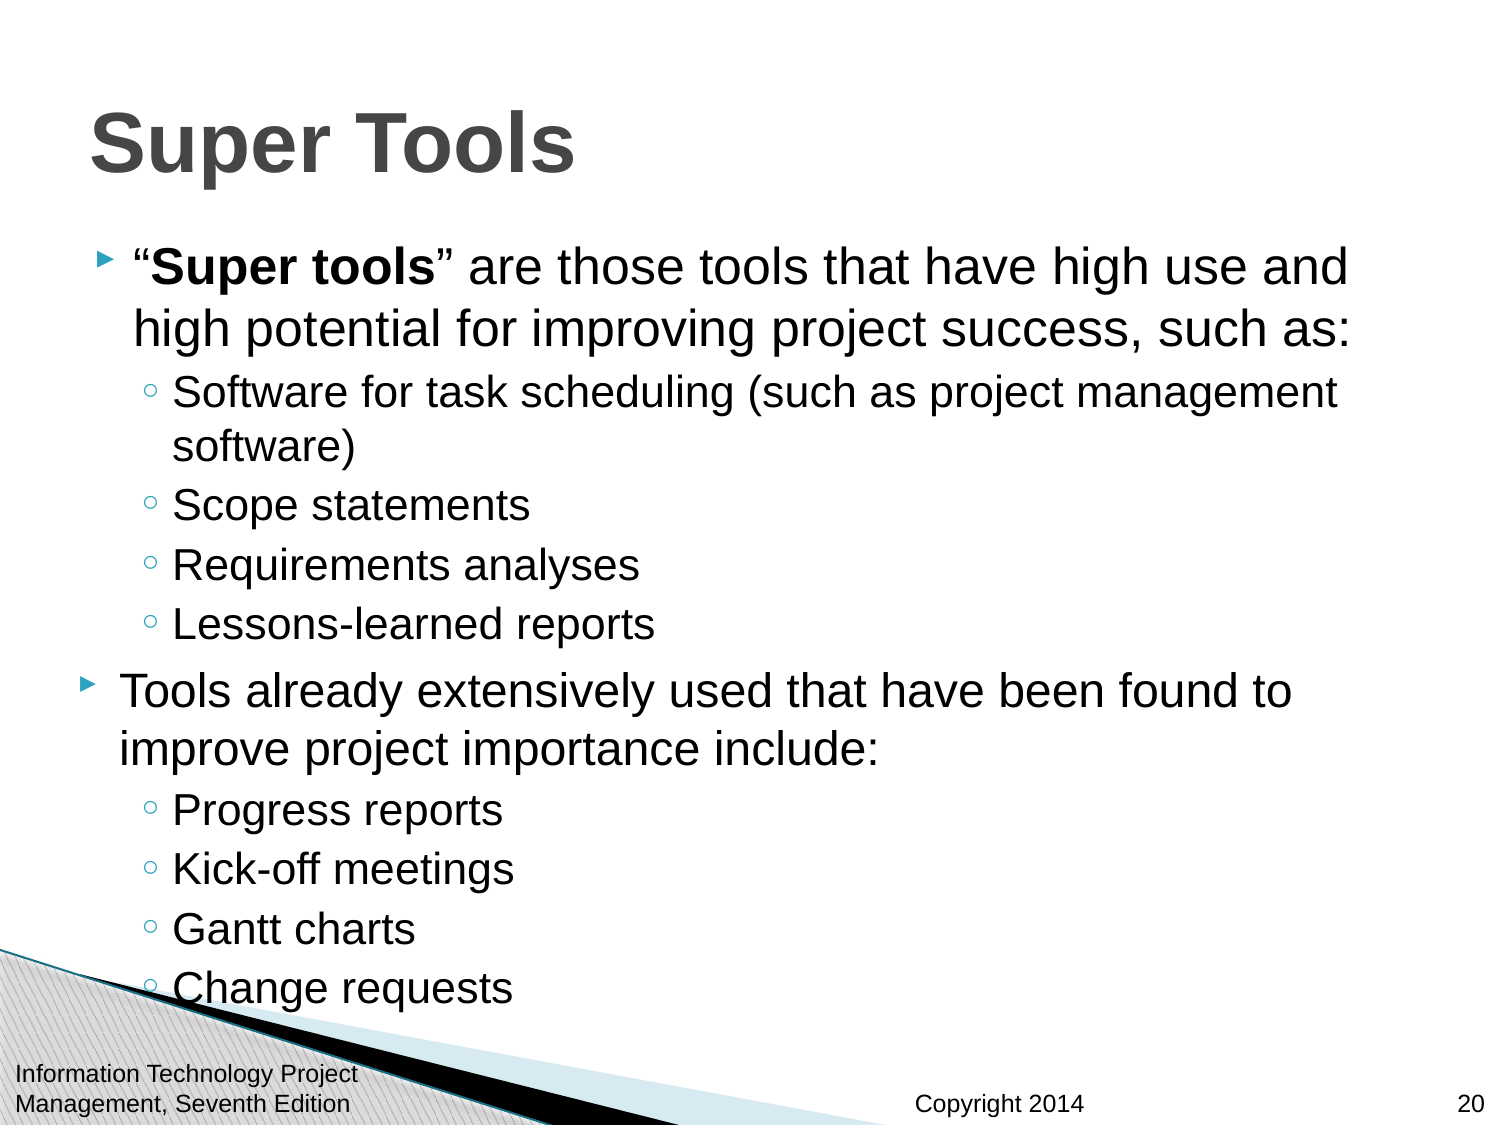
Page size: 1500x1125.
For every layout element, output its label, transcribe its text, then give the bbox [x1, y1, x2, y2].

slide_number 20 [1408, 1065, 1500, 1125]
footer Information Technology Project Management, Seventh Edition [0, 1065, 425, 1125]
list “Super tools” are those tools that have high use and high potential for improving project success, such as: Software for task scheduling (such as project management software) Scope statements Requirements analyses Lessons-learned reports Tools already extensively used that have been found to improve project importance include: Progress reports Kick-off meetings Gantt charts Change requests [62, 224, 1426, 1038]
title Super Tools [75, 45, 1425, 233]
